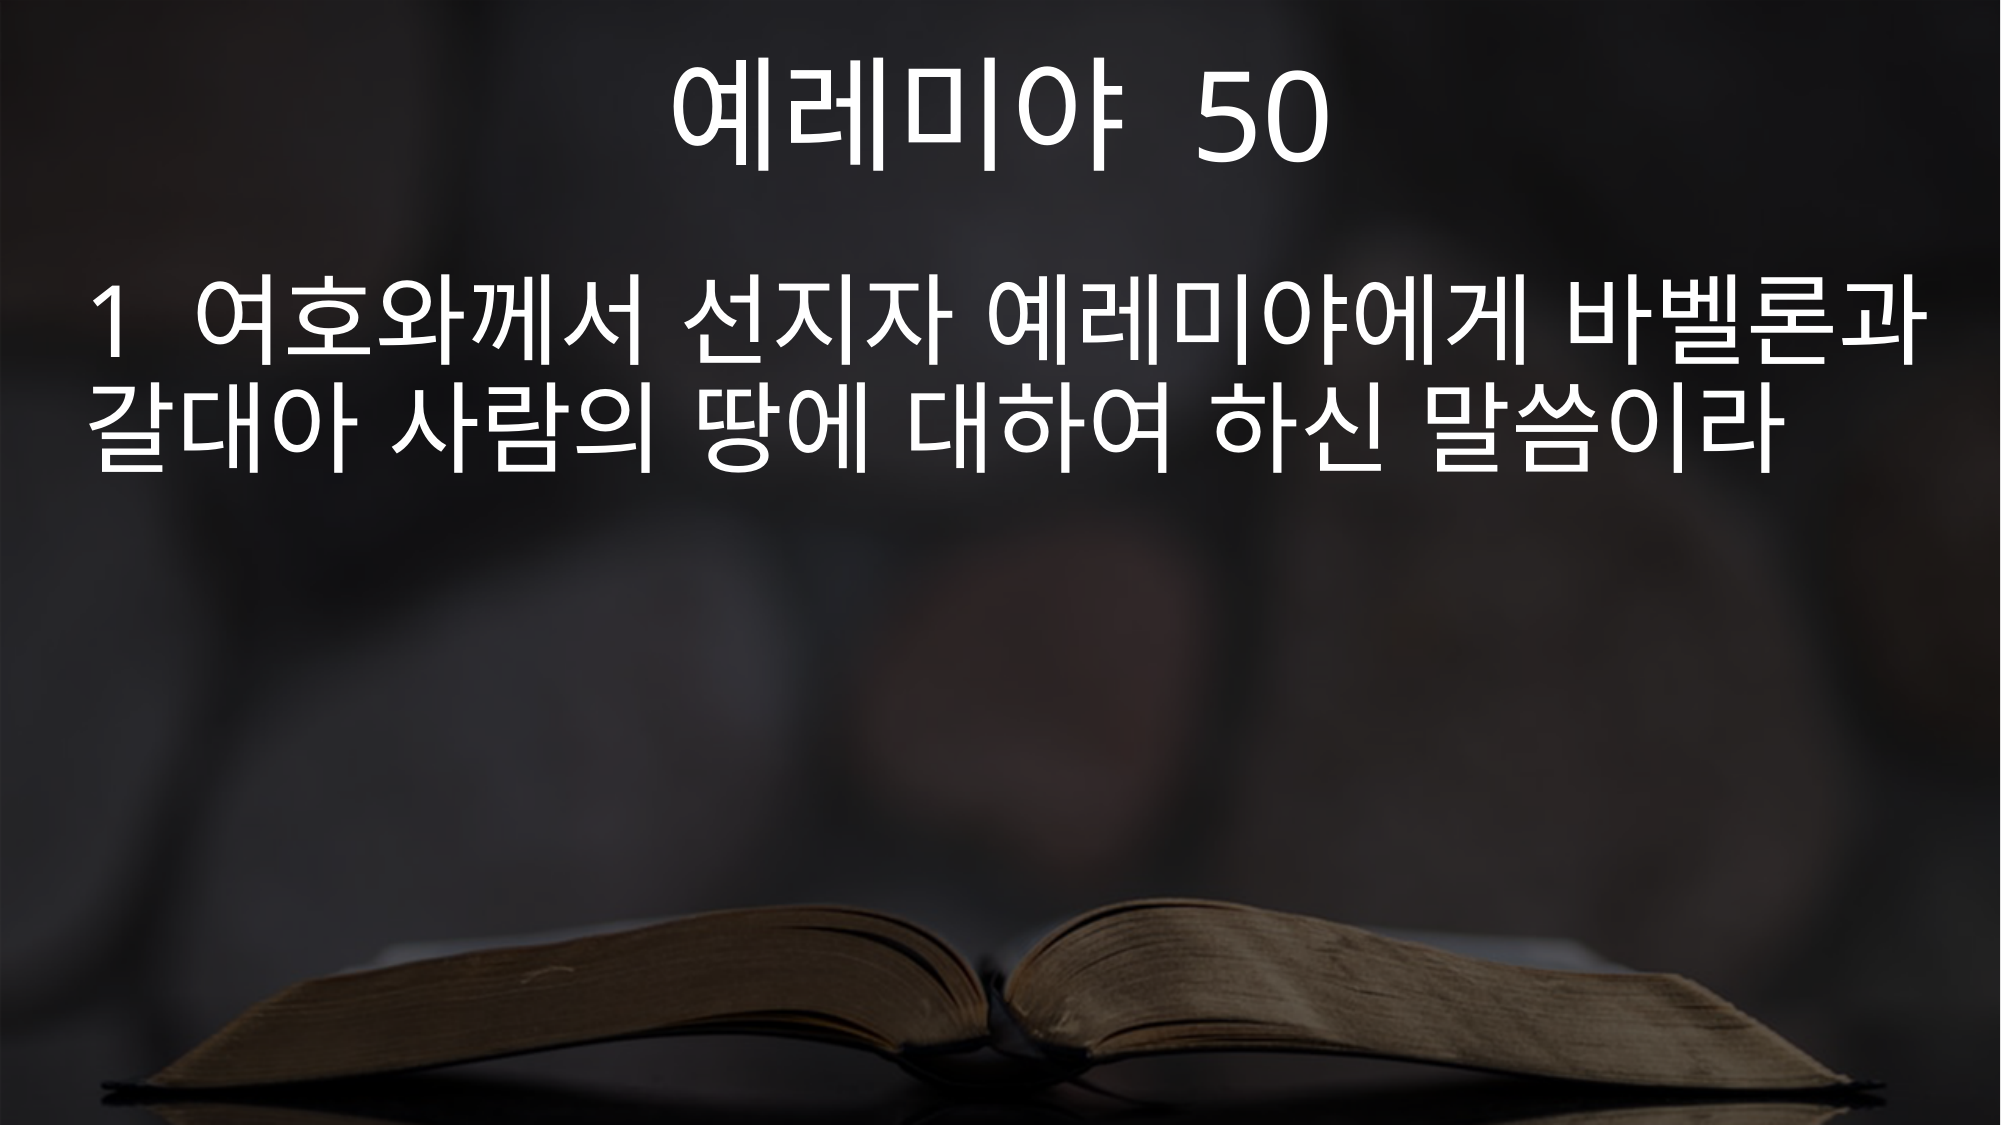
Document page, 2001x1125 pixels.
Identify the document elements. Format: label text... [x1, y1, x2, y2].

list 1 여호와께서 선지자 예레미야에게 바벨론과 갈대아 사람의 땅에 대하여 하신 말씀이라 [69, 263, 1953, 423]
picture [0, 0, 2001, 1125]
footer 예레미야 50 [0, 32, 2000, 192]
